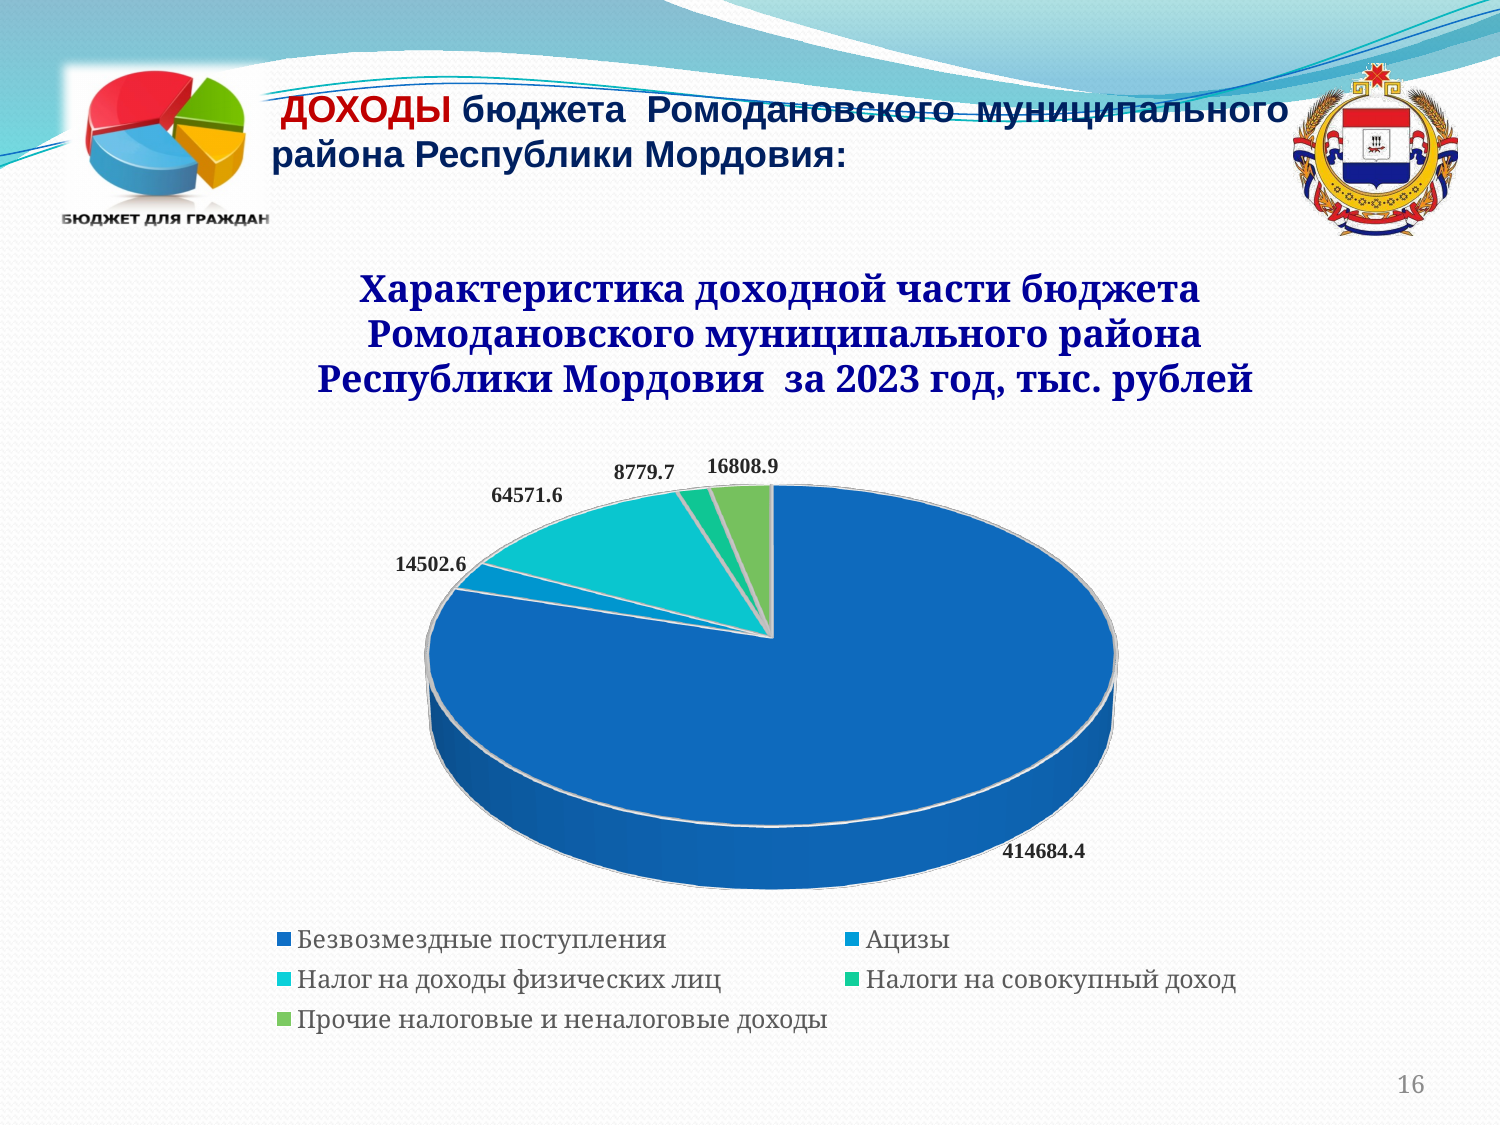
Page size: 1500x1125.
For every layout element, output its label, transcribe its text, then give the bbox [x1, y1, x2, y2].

picture [1293, 62, 1458, 237]
text_box ДОХОДЫ бюджета Ромодановского муниципального района Республики Мордовия: Характеристика доходной части бюджета Ромодановского муниципального района Республики Мордовия за 2023 год, тыс. рублей [253, 78, 1317, 408]
picture [52, 54, 278, 237]
chart [99, 449, 1413, 1044]
slide_number 16 [1299, 1042, 1425, 1103]
